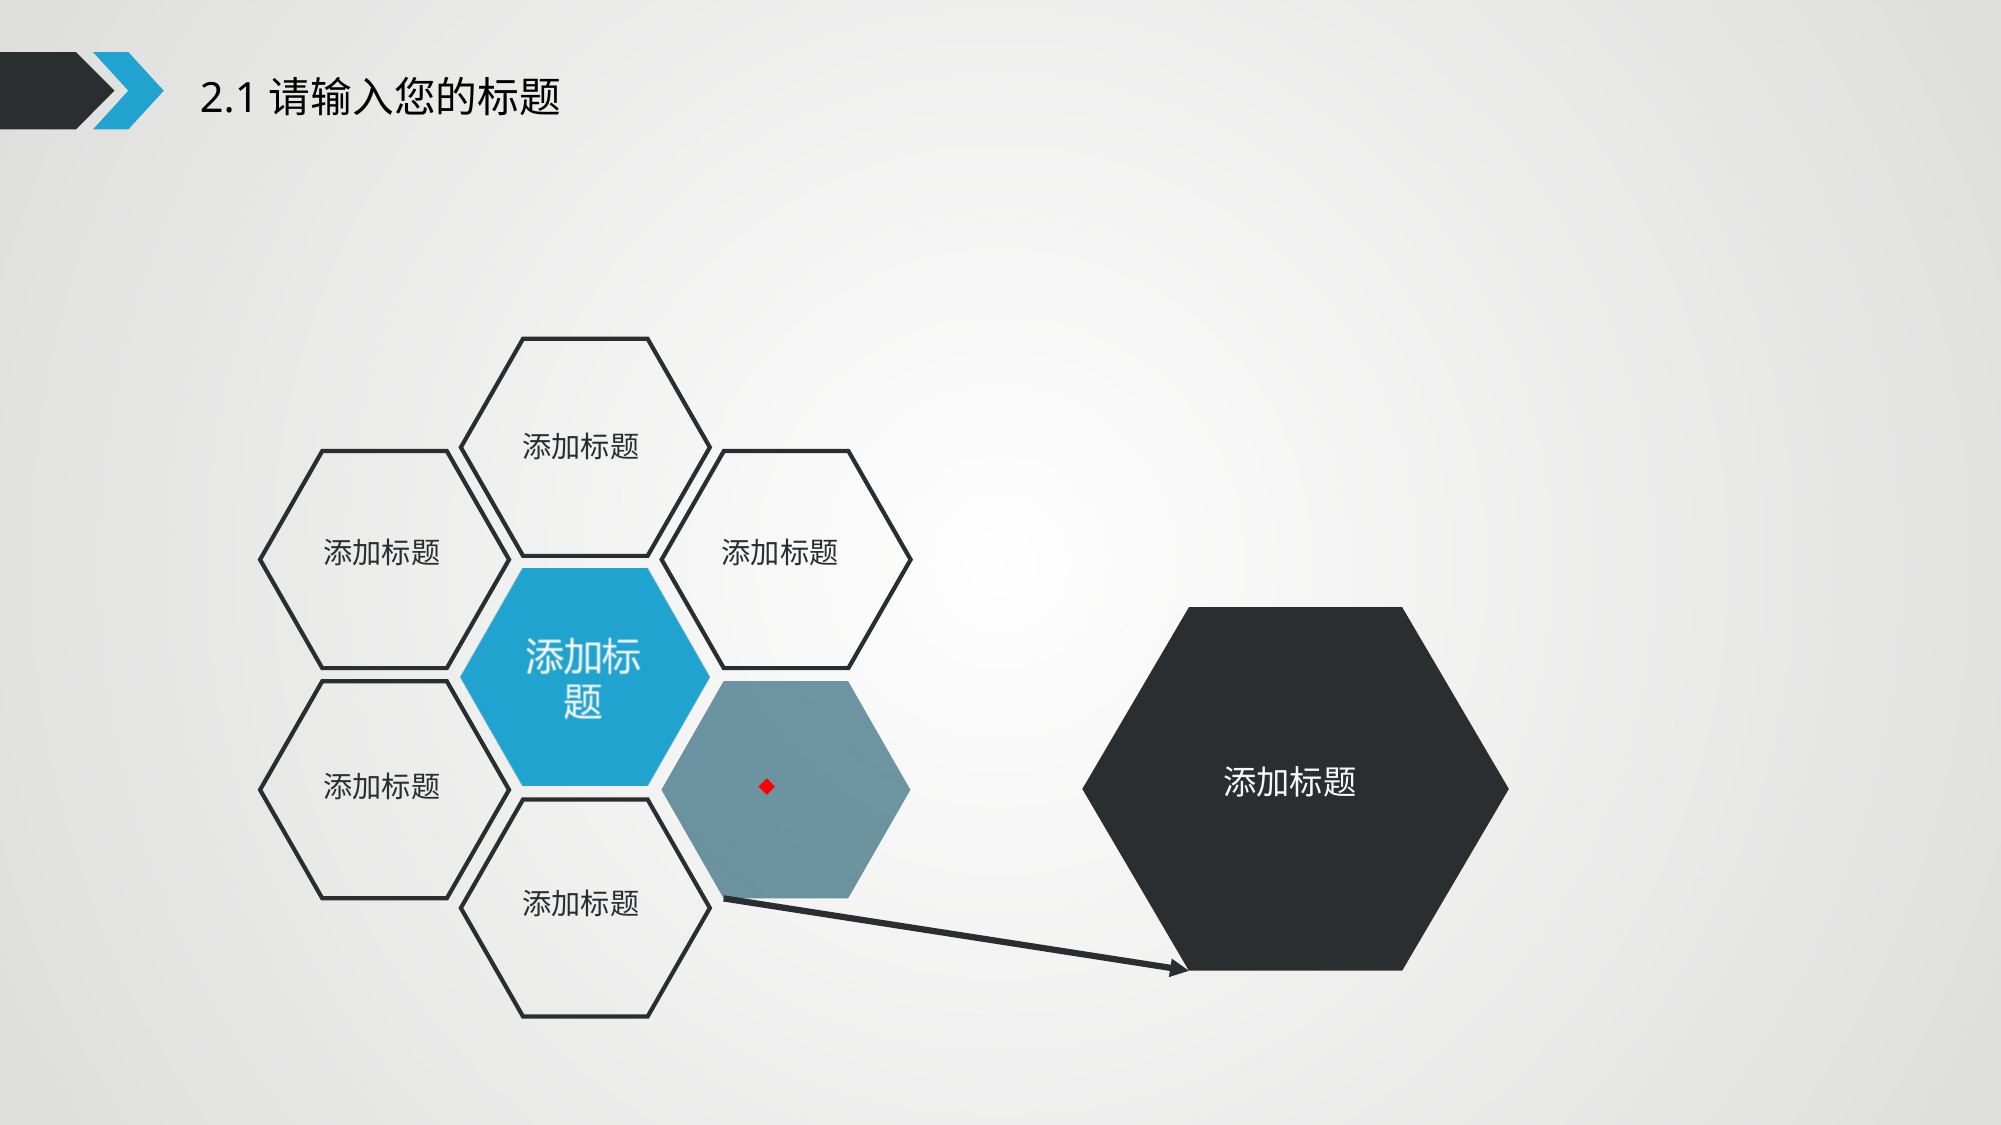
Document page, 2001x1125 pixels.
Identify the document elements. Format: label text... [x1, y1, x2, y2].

text_box [663, 681, 909, 899]
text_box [460, 338, 711, 557]
text_box [0, 52, 115, 130]
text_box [460, 799, 711, 1017]
picture [0, 0, 2001, 1125]
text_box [661, 450, 911, 669]
text_box 2.1请输入您的标题 [184, 63, 576, 129]
text_box [1083, 607, 1509, 971]
text_box [92, 52, 164, 130]
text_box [259, 450, 510, 669]
text_box 添加标题 [1103, 754, 1476, 809]
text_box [259, 680, 510, 899]
